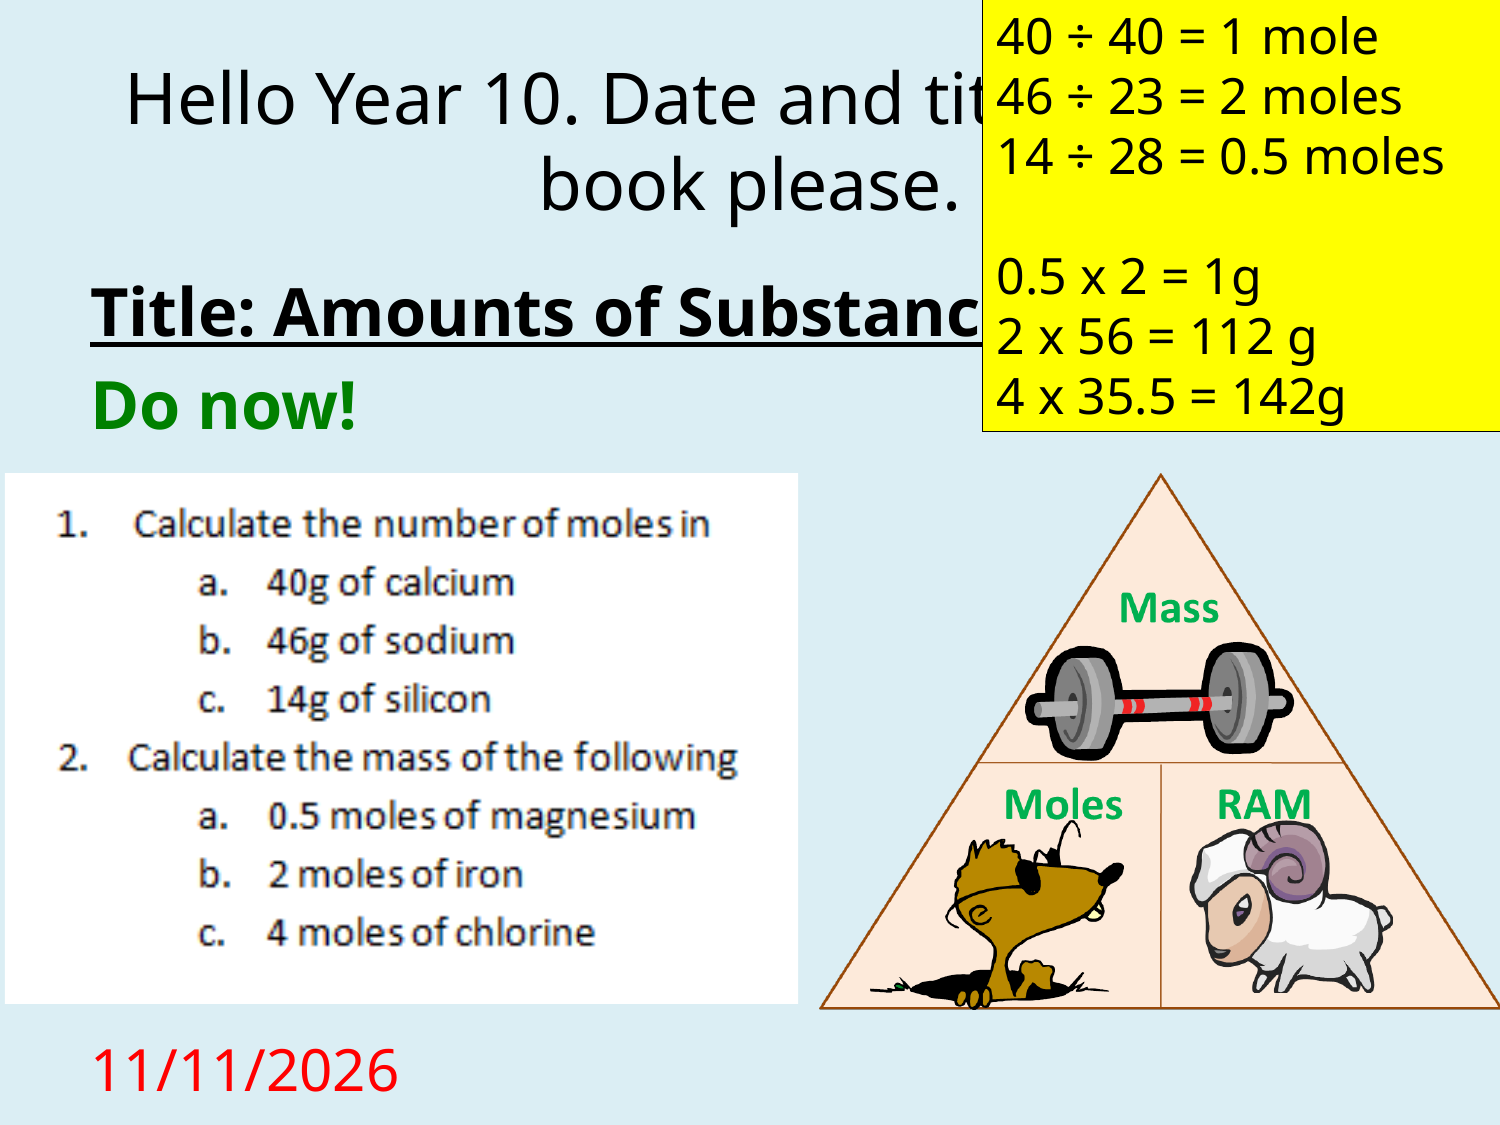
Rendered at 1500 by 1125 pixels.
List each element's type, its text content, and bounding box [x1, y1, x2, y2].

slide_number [75, 1042, 425, 1103]
text_box 40 ÷ 40 = 1 mole 46 ÷ 23 = 2 moles 14 ÷ 28 = 0.5 moles 0.5 x 2 = 1g 2 x 56 = 112 g 4 x 35.5 = 142g [982, 0, 1500, 432]
title Hello Year 10. Date and title into your book please. [75, 45, 982, 233]
picture [4, 473, 799, 1004]
list Title: Amounts of Substances Do now! [75, 262, 1425, 1005]
picture [819, 473, 1500, 1010]
